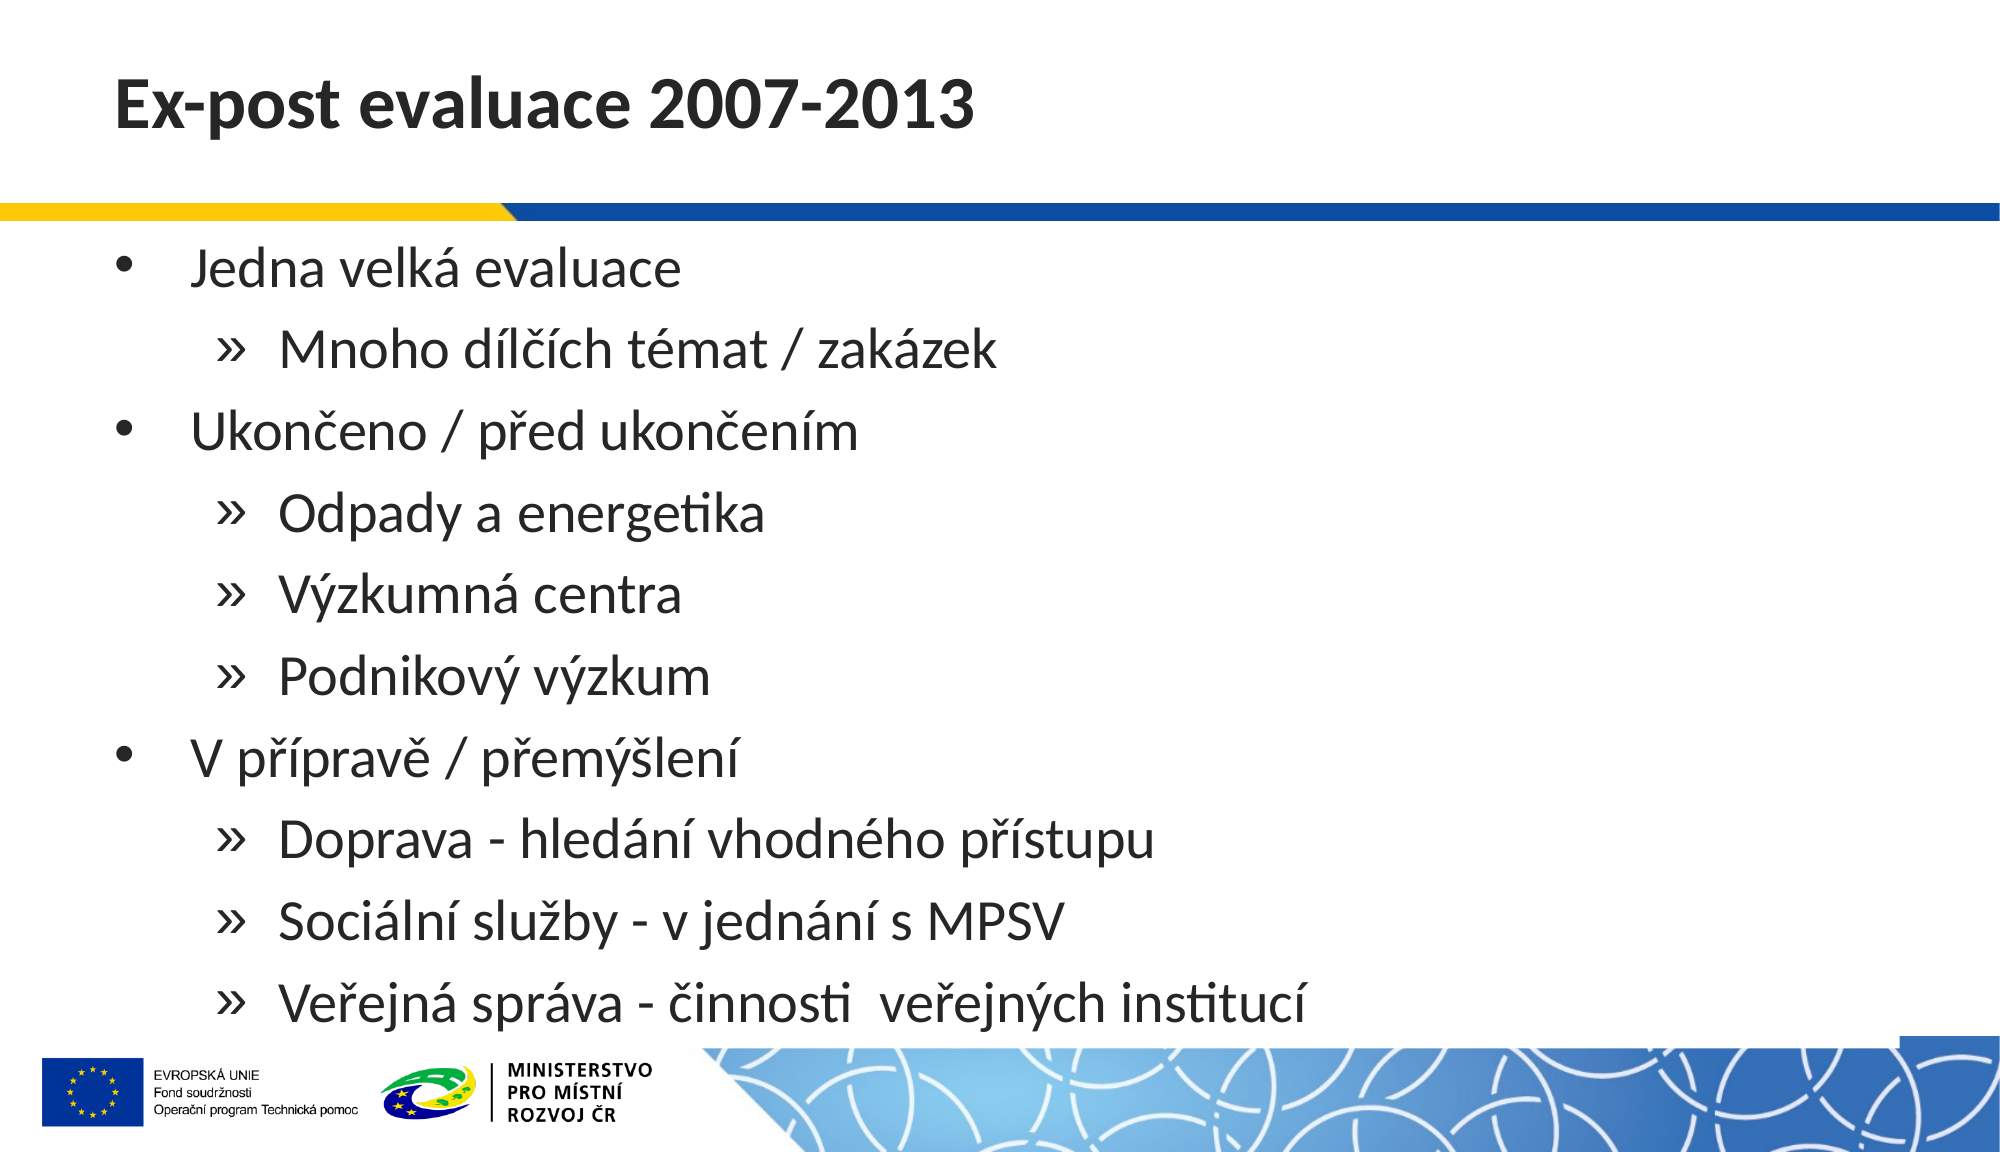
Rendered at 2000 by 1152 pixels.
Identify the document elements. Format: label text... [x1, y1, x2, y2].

title Ex-post evaluace 2007-2013 [99, 46, 1900, 198]
picture [680, 1036, 2000, 1152]
picture [19, 1035, 674, 1149]
list Jedna velká evaluace Mnoho dílčích témat / zakázek Ukončeno / před ukončením Odpady a energetika Výzkumná centra Podnikový výzkum V přípravě / přemýšlení Doprava - hledání vhodného přístupu Sociální služby - v jednání s MPSV Veřejná správa - činnosti veřejných institucí [99, 221, 1900, 1049]
picture [0, 203, 2000, 221]
